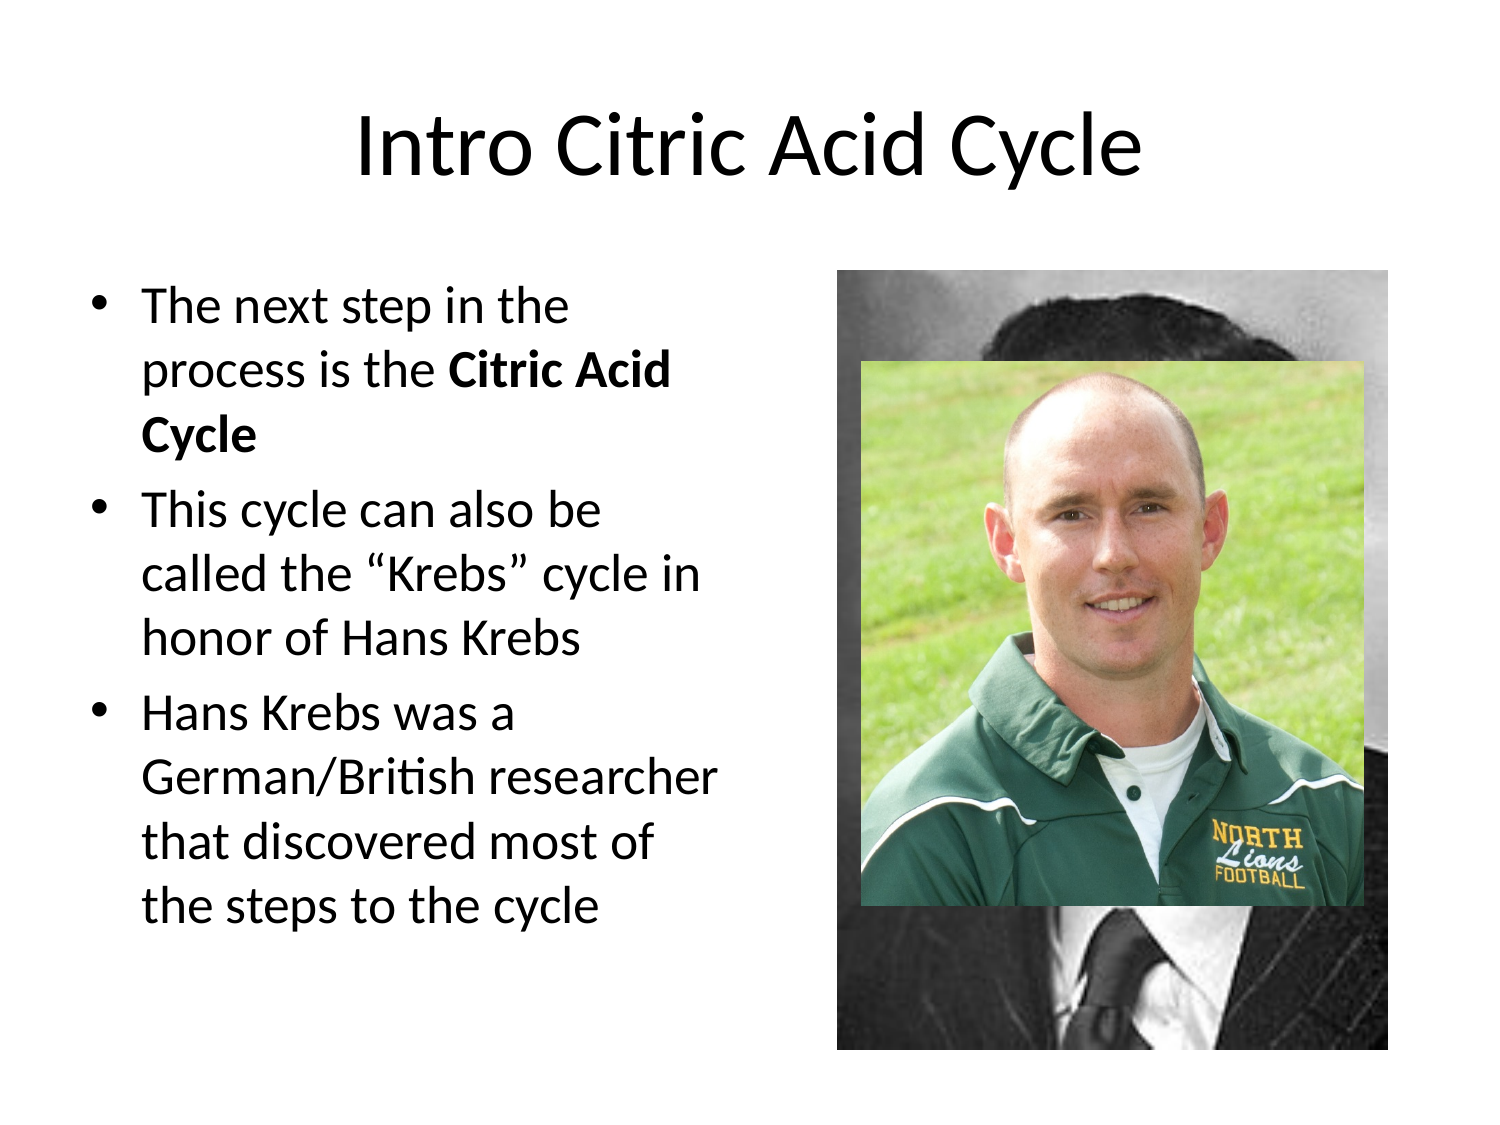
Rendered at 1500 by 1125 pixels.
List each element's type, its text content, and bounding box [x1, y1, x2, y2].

picture [837, 270, 1388, 1051]
title Intro Citric Acid Cycle [75, 45, 1425, 233]
list The next step in the process is the Citric Acid Cycle This cycle can also be called the “Krebs” cycle in honor of Hans Krebs Hans Krebs was a German/British researcher that discovered most of the steps to the cycle [75, 262, 738, 1005]
